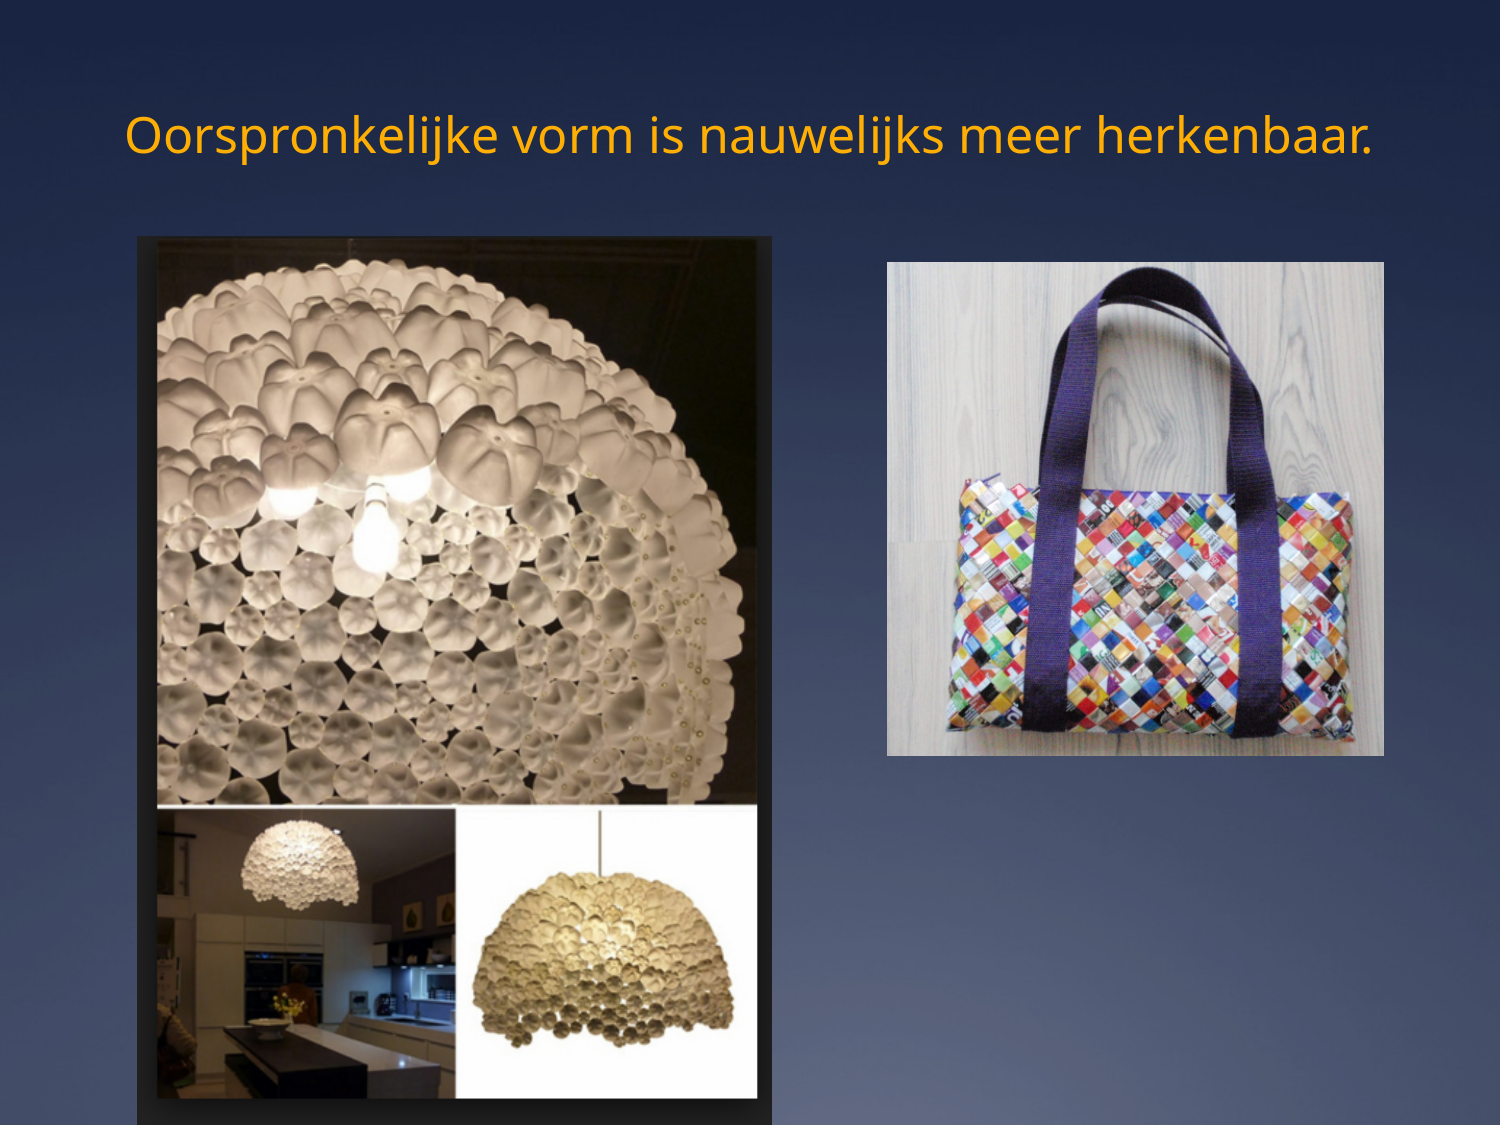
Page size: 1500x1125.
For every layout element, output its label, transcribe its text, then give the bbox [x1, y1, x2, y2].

title Oorspronkelijke vorm is nauwelijks meer herkenbaar. [100, 95, 1400, 225]
picture [886, 261, 1385, 757]
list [136, 235, 773, 1125]
